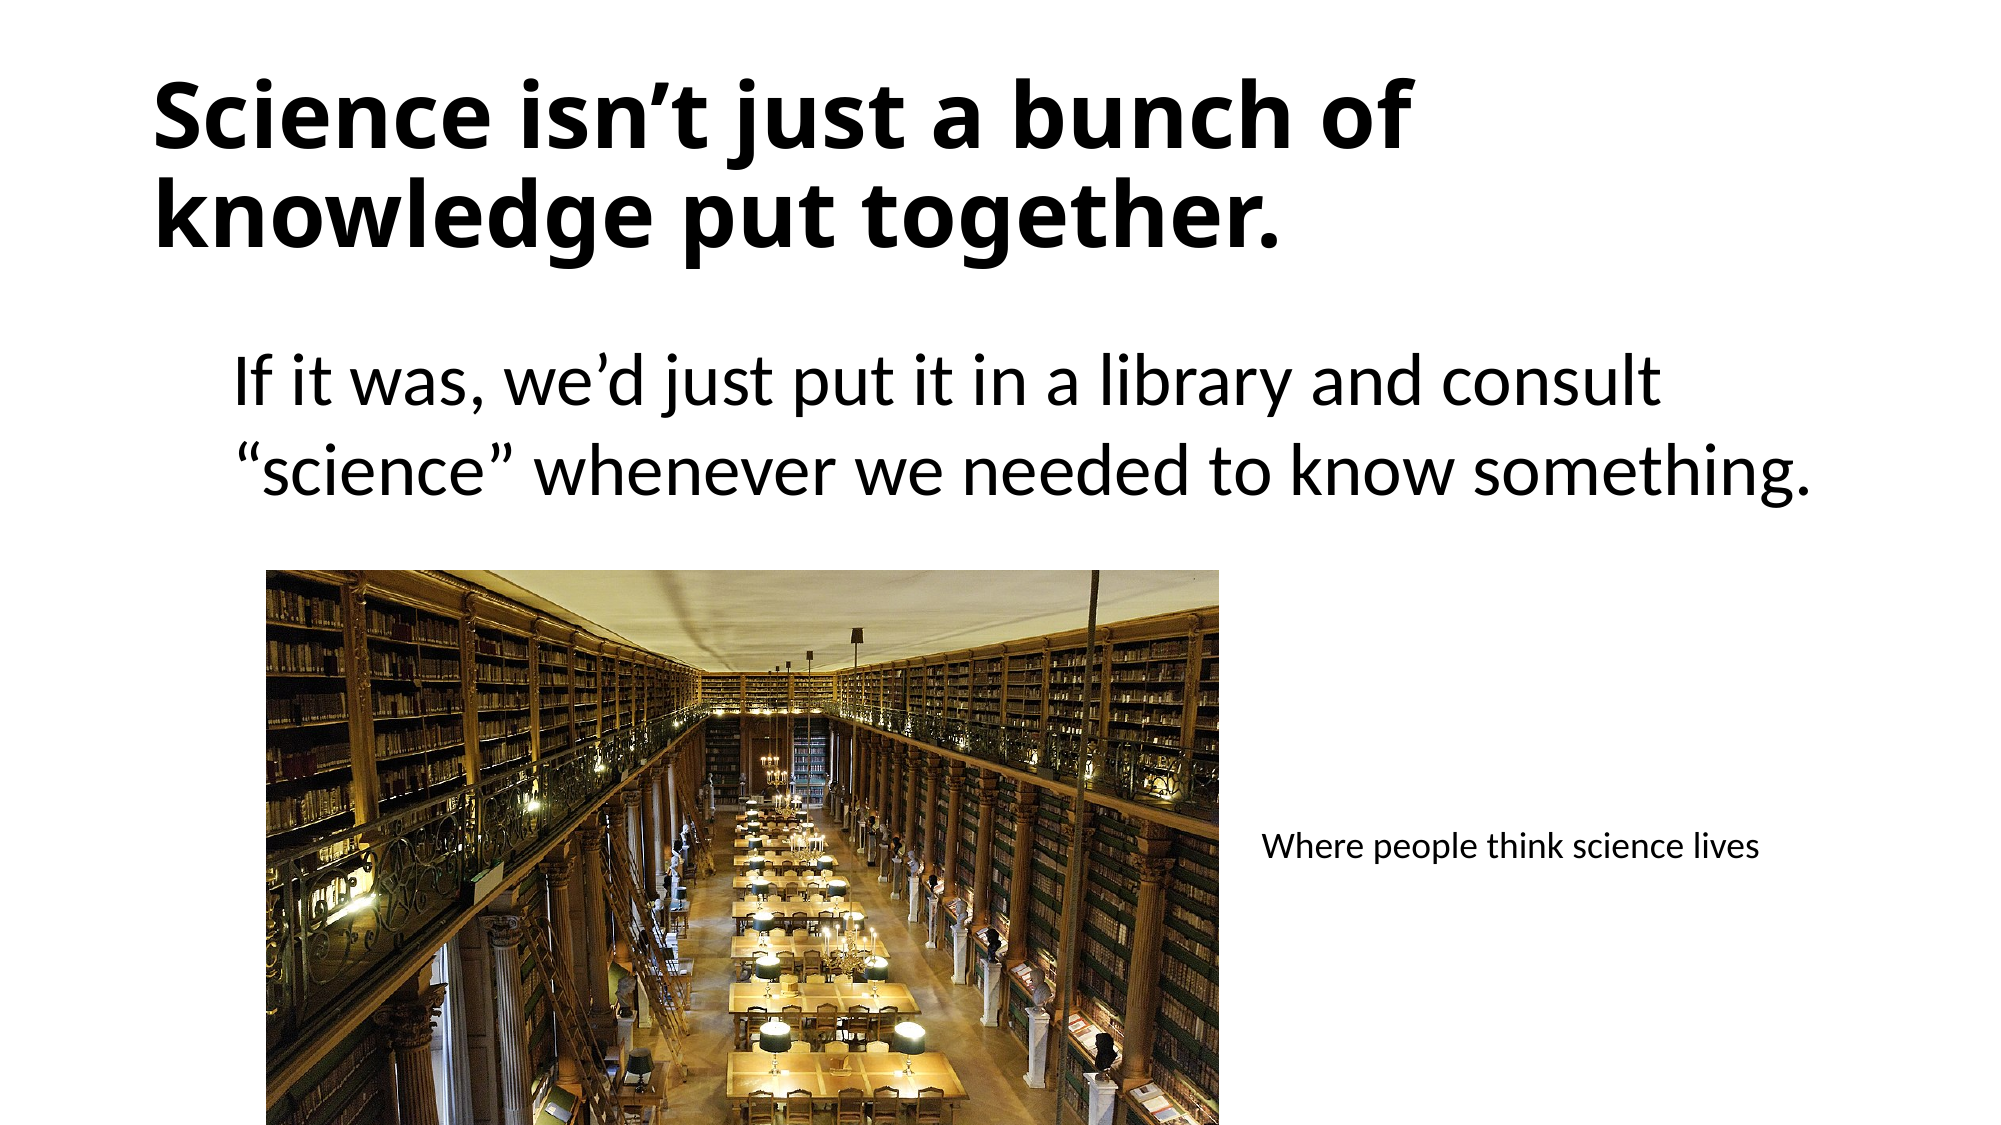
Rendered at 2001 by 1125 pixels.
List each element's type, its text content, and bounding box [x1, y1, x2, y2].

title Science isn’t just a bunch of knowledge put together. [137, 59, 1863, 278]
text_box Where people think science lives [1246, 813, 1812, 874]
picture [266, 570, 1219, 1125]
text_box If it was, we’d just put it in a library and consult “science” whenever we needed to know something. [217, 323, 1907, 519]
